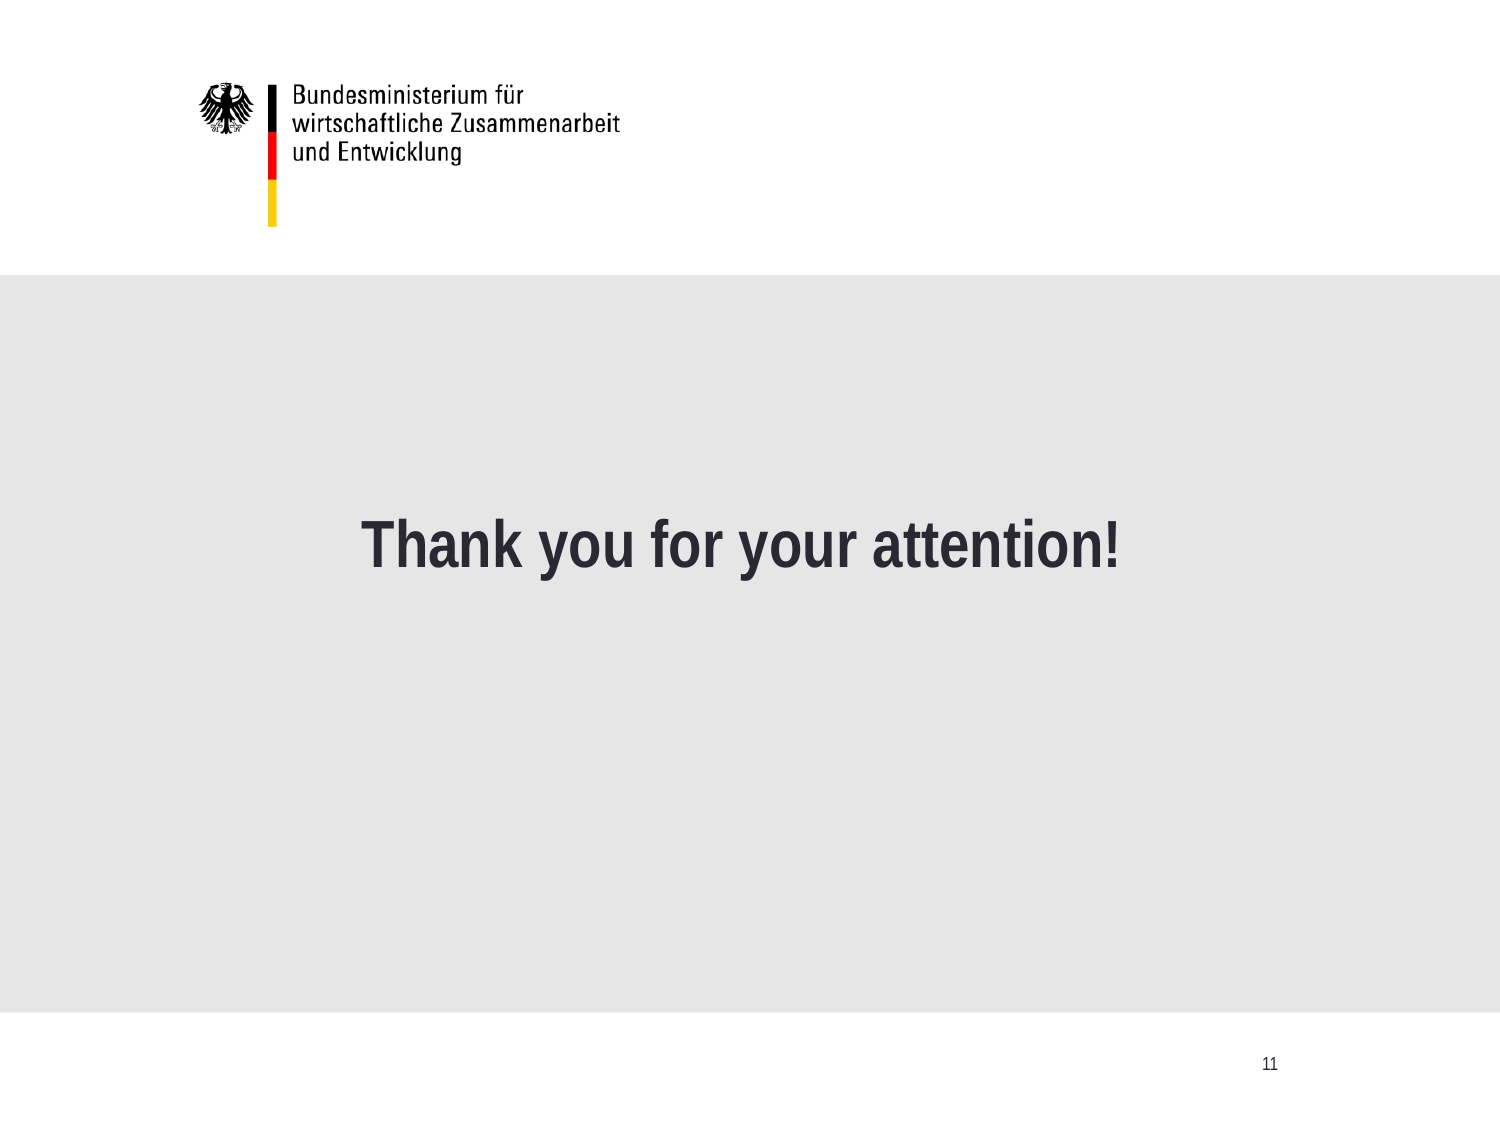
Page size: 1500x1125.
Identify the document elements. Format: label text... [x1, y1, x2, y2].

list Thank you for your attention! [197, 509, 1288, 1010]
picture [159, 37, 687, 274]
slide_number 11 [992, 1024, 1294, 1101]
